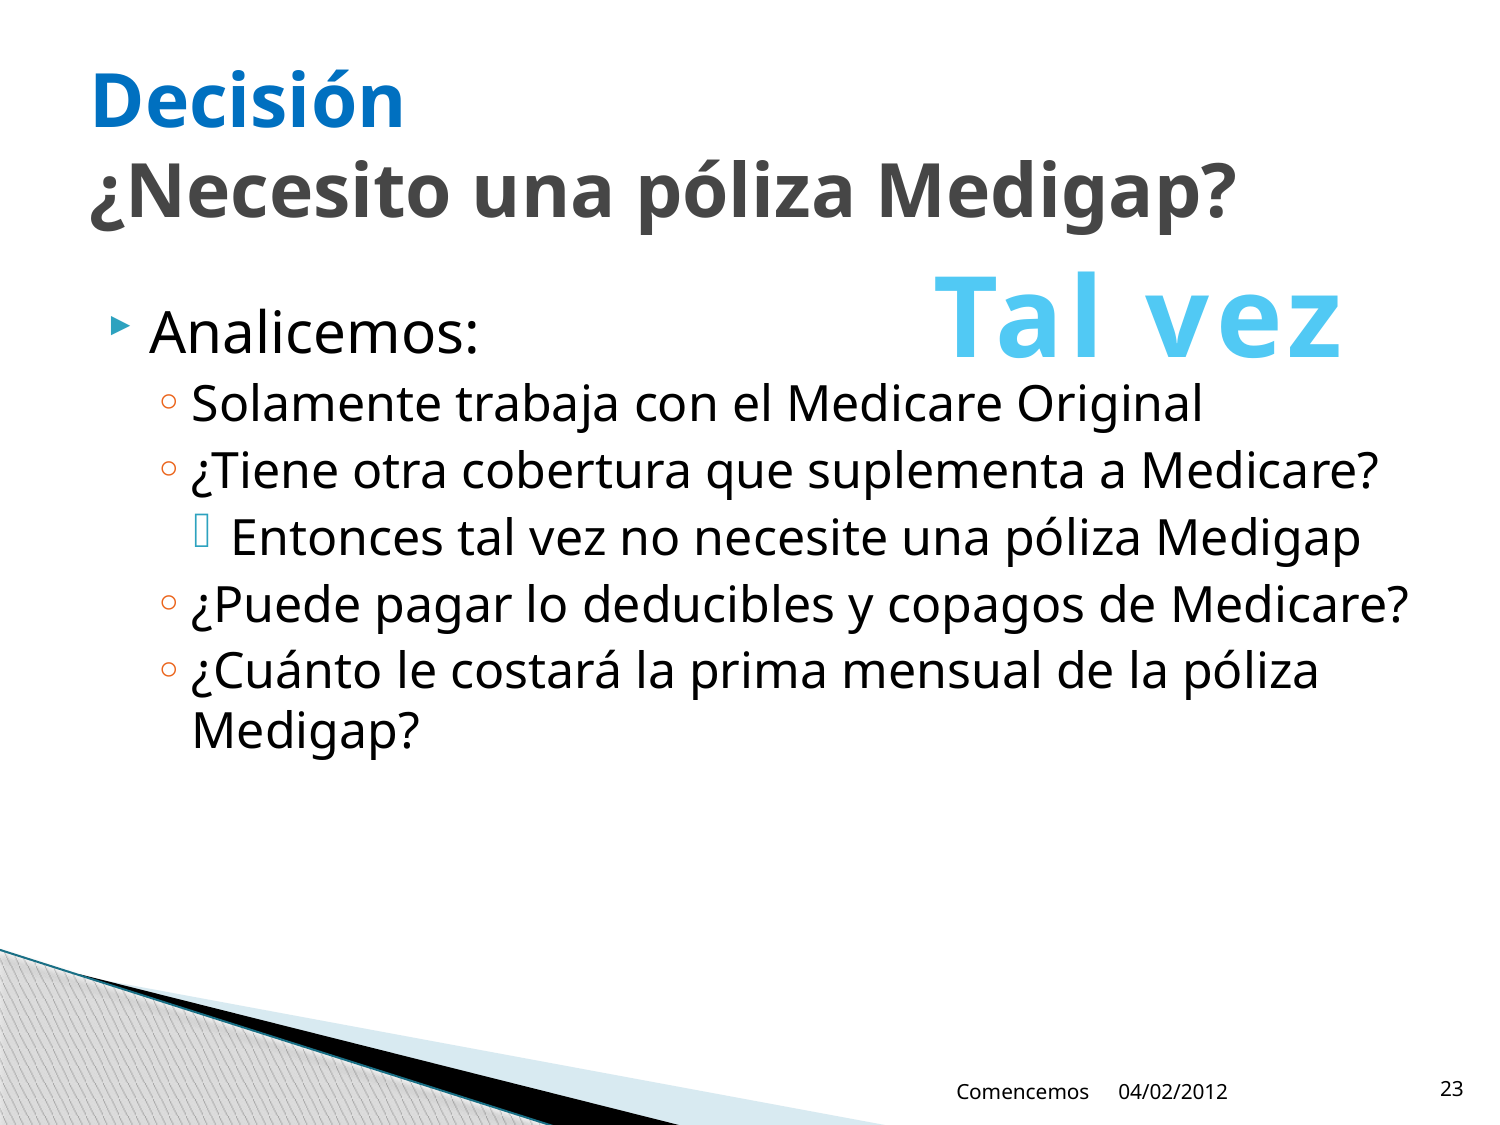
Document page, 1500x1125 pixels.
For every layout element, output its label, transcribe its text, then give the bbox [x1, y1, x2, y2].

text_box Tal vez [905, 237, 1371, 388]
footer Comencemos [718, 1051, 1105, 1112]
title Decisión ¿Necesito una póliza Medigap? [75, 45, 1425, 233]
list Analicemos: Solamente trabaja con el Medicare Original ¿Tiene otra cobertura que suplementa a Medicare? Entonces tal vez no necesite una póliza Medigap ¿Puede pagar lo deducibles y copagos de Medicare? ¿Cuánto le costará la prima mensual de la póliza Medigap? [75, 287, 1425, 1030]
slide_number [1105, 1051, 1418, 1112]
slide_number 23 [1418, 1051, 1479, 1112]
